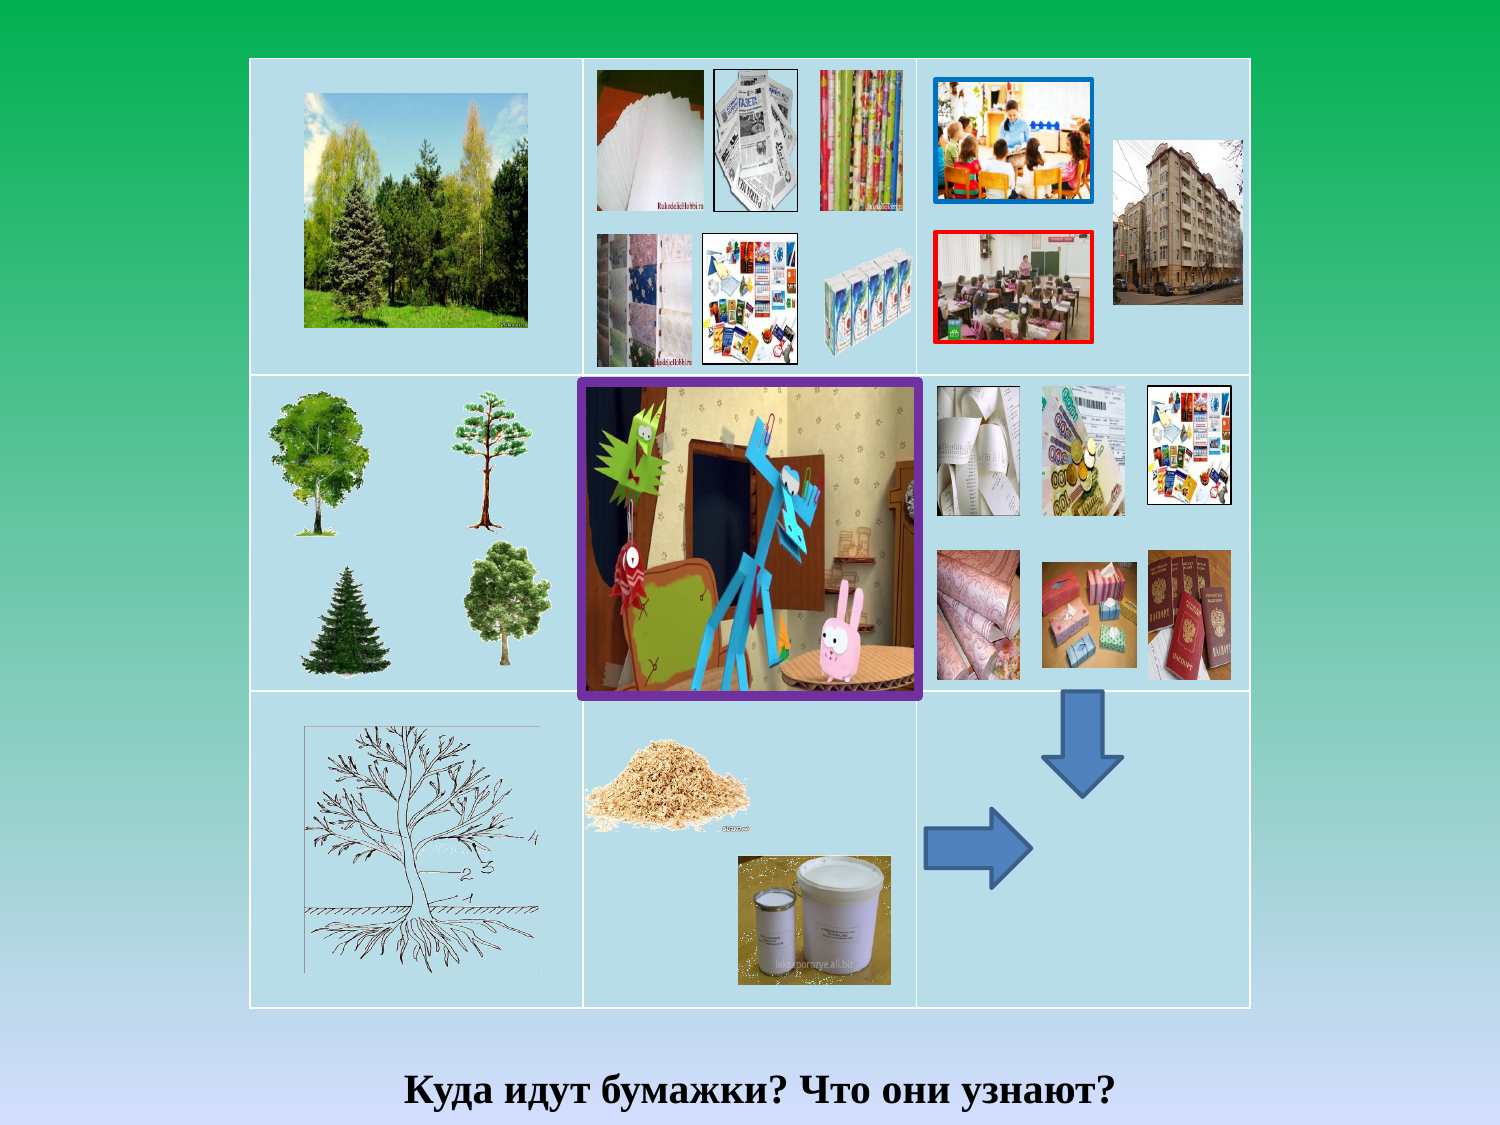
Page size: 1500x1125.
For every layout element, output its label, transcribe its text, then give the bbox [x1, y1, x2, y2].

picture [1148, 386, 1231, 505]
picture [820, 234, 915, 364]
picture [597, 70, 704, 212]
table_header [917, 59, 1249, 374]
text_box Куда идут бумажки? Что они узнают? [389, 1054, 1132, 1120]
table_header [584, 59, 916, 374]
picture [1148, 550, 1231, 680]
picture [1042, 562, 1137, 669]
text_box [1040, 689, 1125, 799]
picture [292, 562, 399, 680]
picture [820, 70, 903, 212]
table_cell [251, 692, 582, 1007]
picture [585, 714, 751, 833]
table_header [251, 59, 582, 374]
picture [937, 550, 1020, 680]
picture [304, 93, 528, 329]
picture [257, 386, 387, 540]
picture [737, 855, 891, 985]
picture [1042, 386, 1126, 516]
table_cell [917, 692, 1249, 1007]
picture [937, 81, 1091, 200]
picture [937, 234, 1091, 341]
table_cell [917, 376, 1249, 690]
picture [714, 70, 798, 212]
text_box [923, 806, 1034, 890]
picture [304, 726, 540, 973]
picture [937, 386, 1020, 516]
picture [1113, 140, 1243, 305]
table_cell [251, 376, 582, 690]
picture [433, 386, 575, 669]
table_cell [584, 701, 916, 1007]
picture [585, 386, 915, 692]
picture [597, 234, 692, 367]
picture [702, 234, 798, 364]
